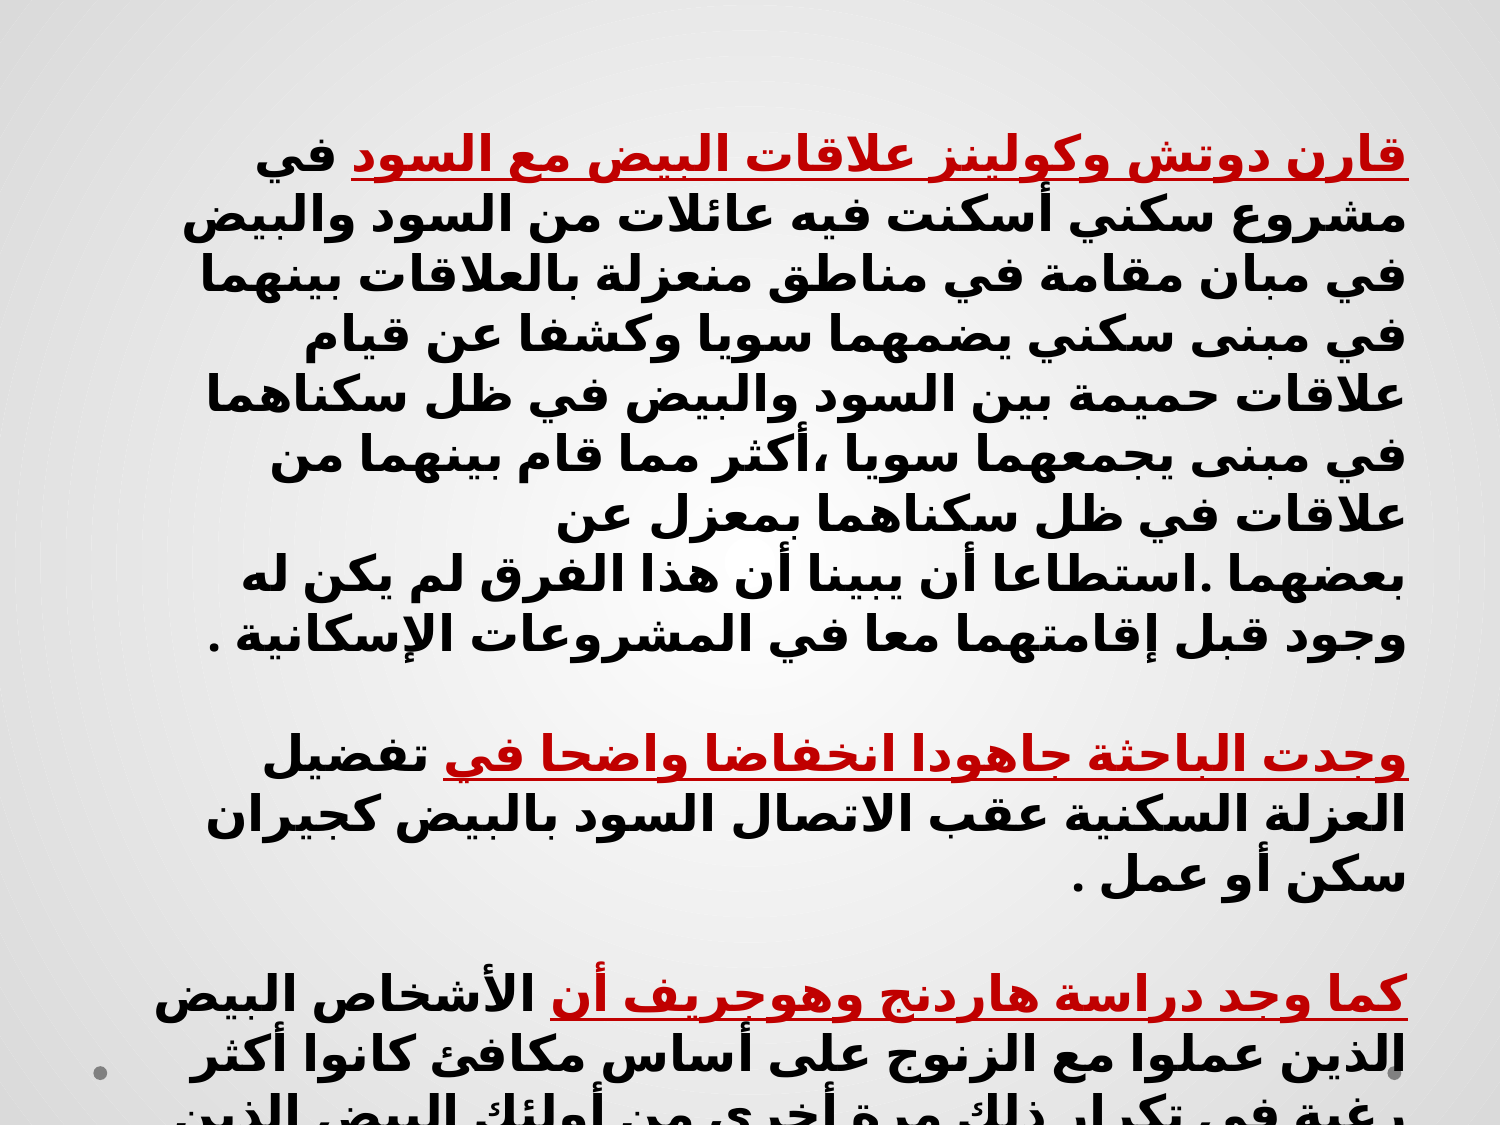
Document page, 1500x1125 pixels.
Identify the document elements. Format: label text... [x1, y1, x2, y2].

text_box قارن دوتش وكولينز علاقات البيض مع السود في مشروع سكني أسكنت فيه عائلات من السود والبيض في مبان مقامة في مناطق منعزلة بالعلاقات بينهما في مبنى سكني يضمهما سويا وكشفا عن قيام علاقات حميمة بين السود والبيض في ظل سكناهما في مبنى يجمعهما سويا ،أكثر مما قام بينهما من علاقات في ظل سكناهما بمعزل عن بعضهما .استطاعا أن يبينا أن هذا الفرق لم يكن له وجود قبل إقامتهما معا في المشروعات الإسكانية . وجدت الباحثة جاهودا انخفاضا واضحا في تفضيل العزلة السكنية عقب الاتصال السود بالبيض كجيران سكن أو عمل . كما وجد دراسة هاردنج وهوجريف أن الأشخاص البيض الذين عملوا مع الزنوج على أساس مكافئ كانوا أكثر رغبة في تكرار ذلك مرة أخرى من أولئك البيض الذين لم يعملوا مع الزنوج . [123, 113, 1424, 1125]
